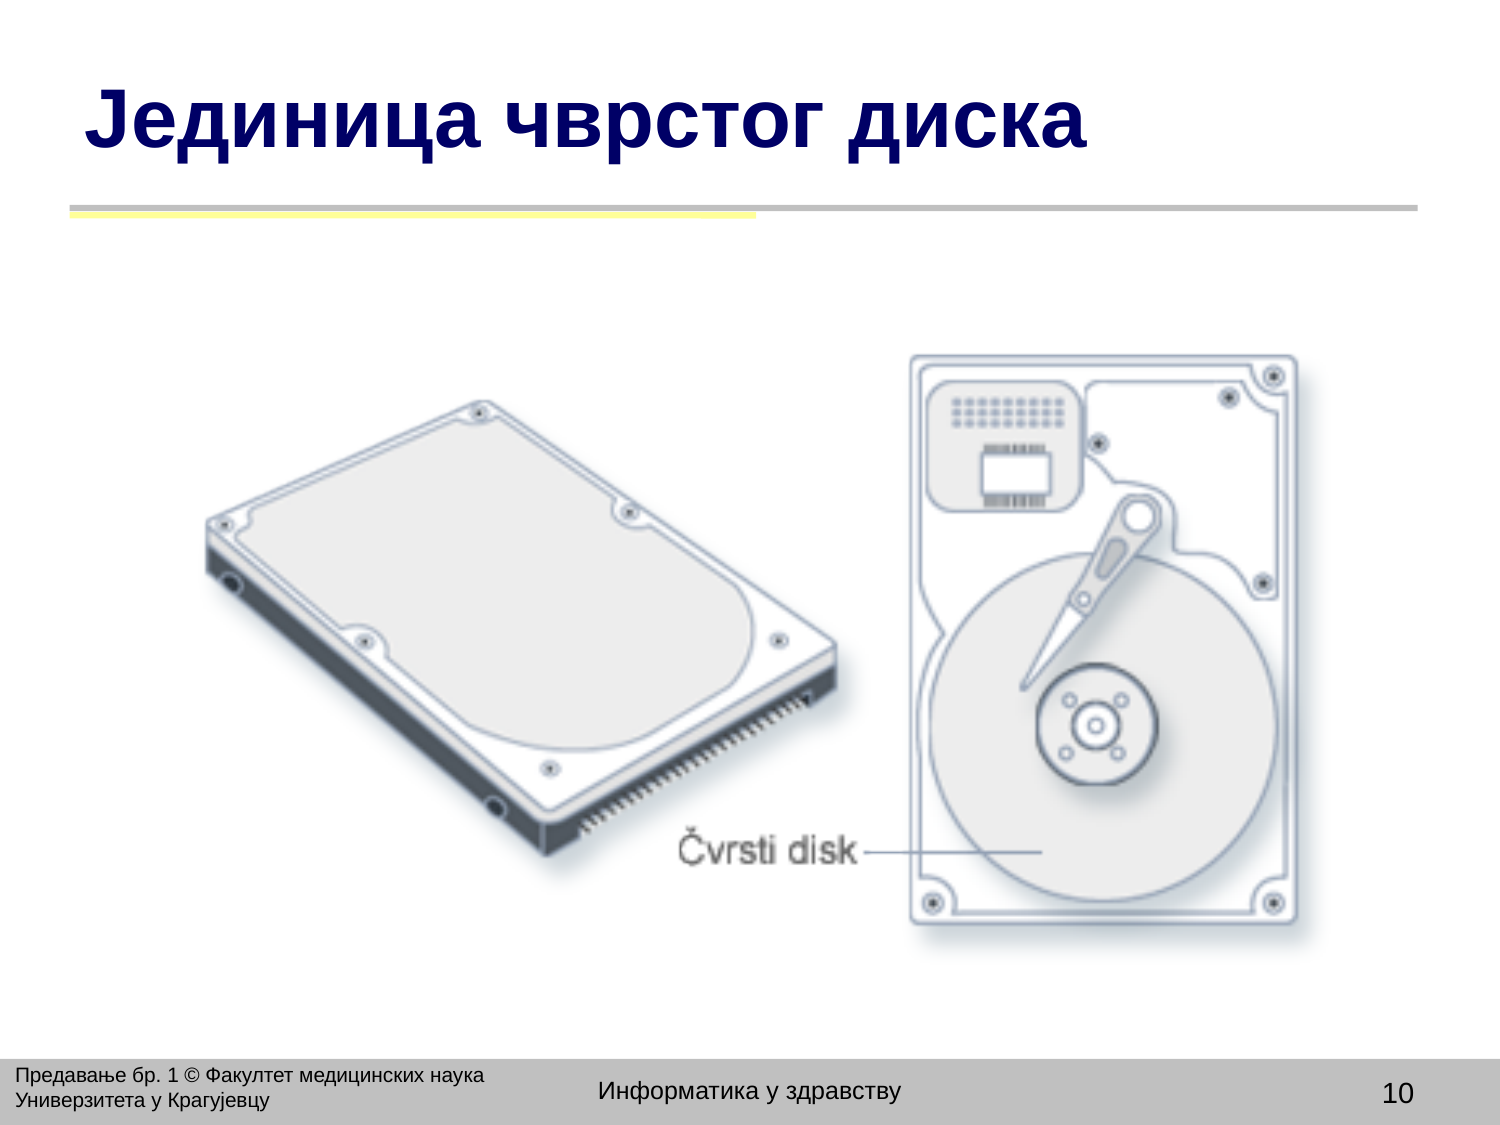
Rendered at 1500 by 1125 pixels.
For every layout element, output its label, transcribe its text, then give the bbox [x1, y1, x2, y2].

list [164, 290, 1346, 982]
slide_number Предавање бр. 1 © Факултет медицинских наука Универзитета у Крагујевцу [0, 1053, 599, 1108]
title Јединица чврстог диска [69, 19, 1426, 208]
slide_number 10 [1079, 1066, 1430, 1125]
footer Информатика у здравству [512, 1066, 988, 1125]
